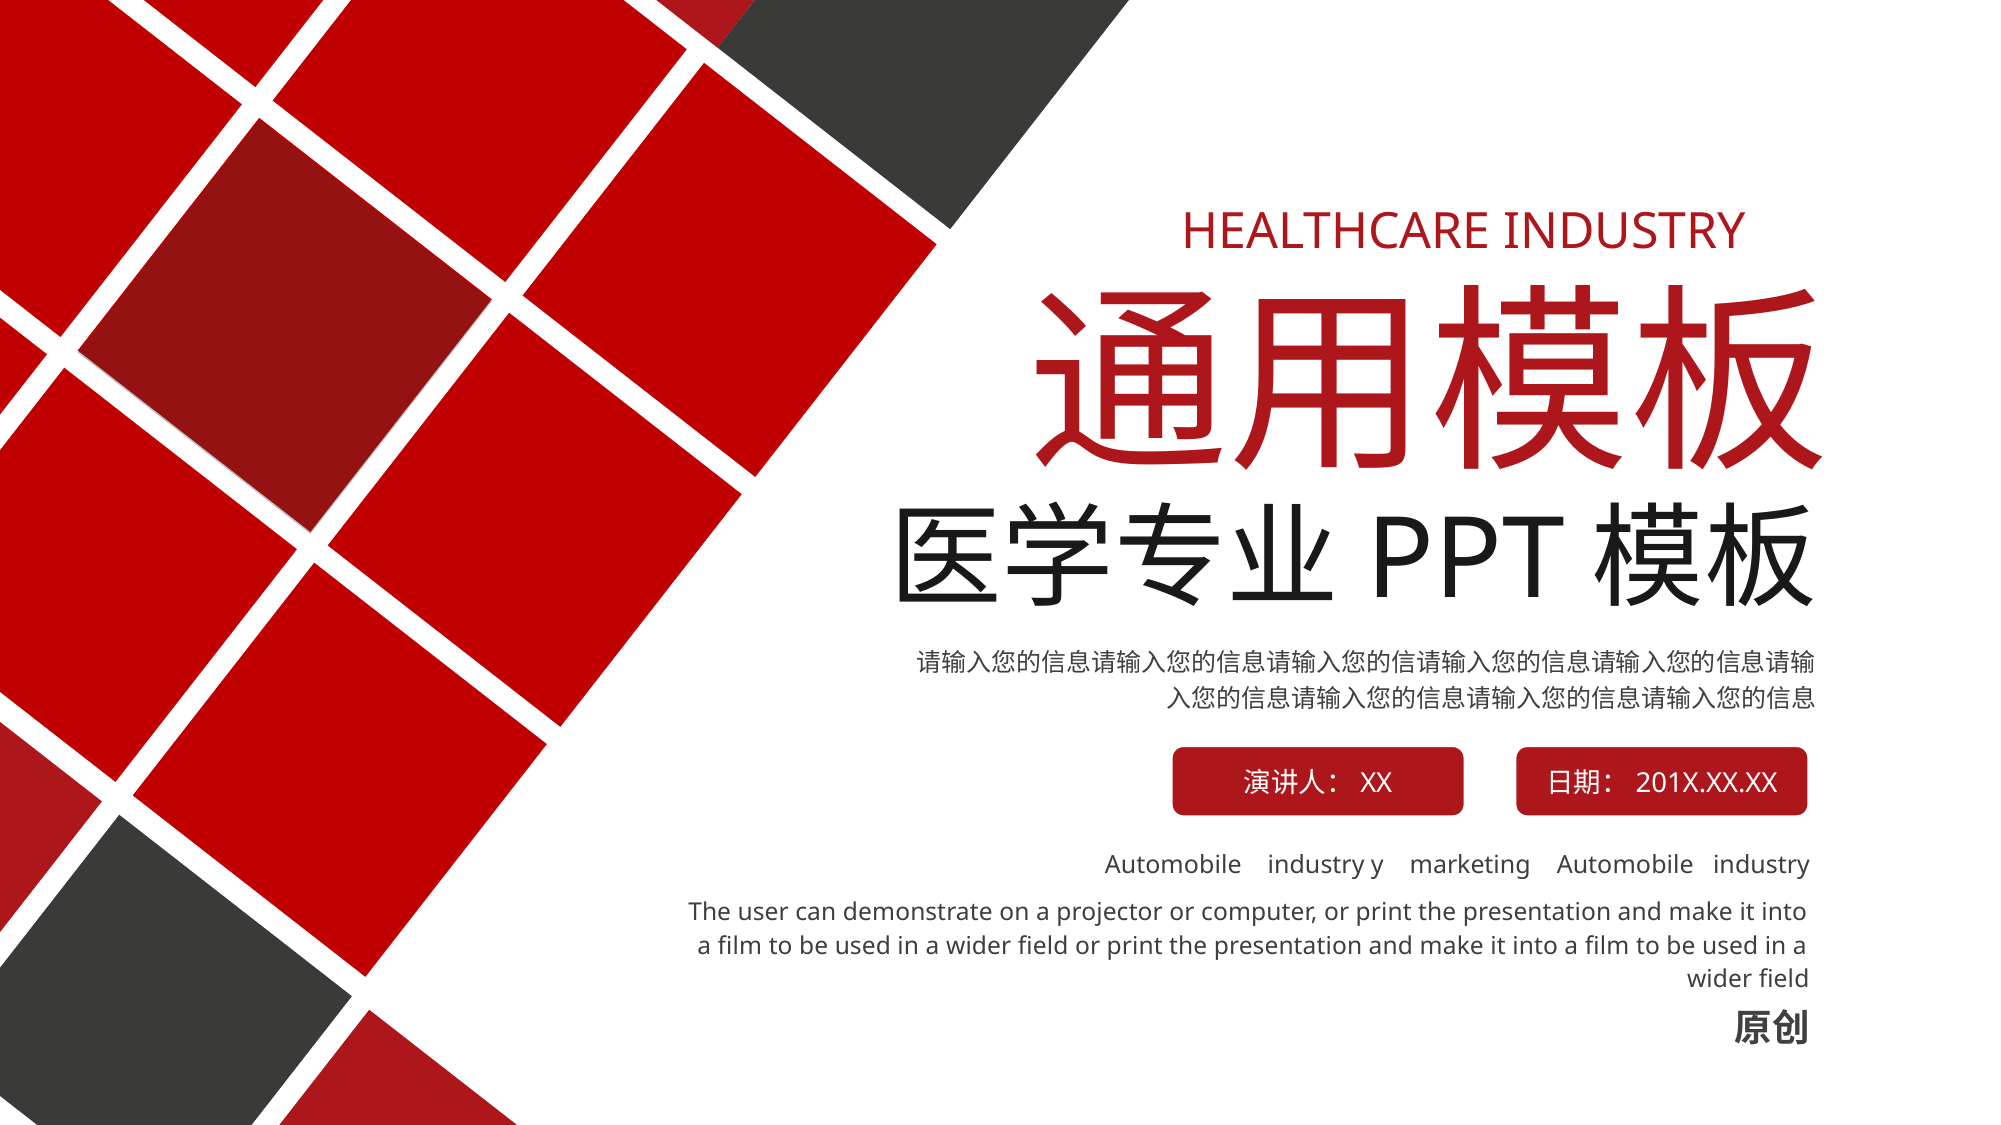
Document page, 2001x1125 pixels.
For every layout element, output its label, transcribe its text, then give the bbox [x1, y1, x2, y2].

text_box The user can demonstrate on a projector or computer, or print the presentation and make it into a film to be used in a wider field or print the presentation and make it into a film to be used in a wider field [1071, 884, 1825, 1001]
text_box 医学专业PPT模板 [1071, 477, 1832, 627]
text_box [0, 0, 1071, 1125]
text_box 演讲人：XX [1170, 745, 1466, 818]
text_box 通用模板 [1071, 245, 1844, 501]
text_box Automobile industry y marketing Automobile industry [1071, 840, 1826, 886]
text_box HEALTHCARE INDUSTRY [1071, 161, 1826, 245]
text_box 日期：201X.XX.XX [1514, 745, 1810, 818]
text_box 请输入您的信息请输入您的信息请输入您的信请输入您的信息请输入您的信息请输入您的信息请输入您的信息请输入您的信息请输入您的信息 [1071, 632, 1832, 720]
text_box 原创 [1702, 987, 1825, 1057]
